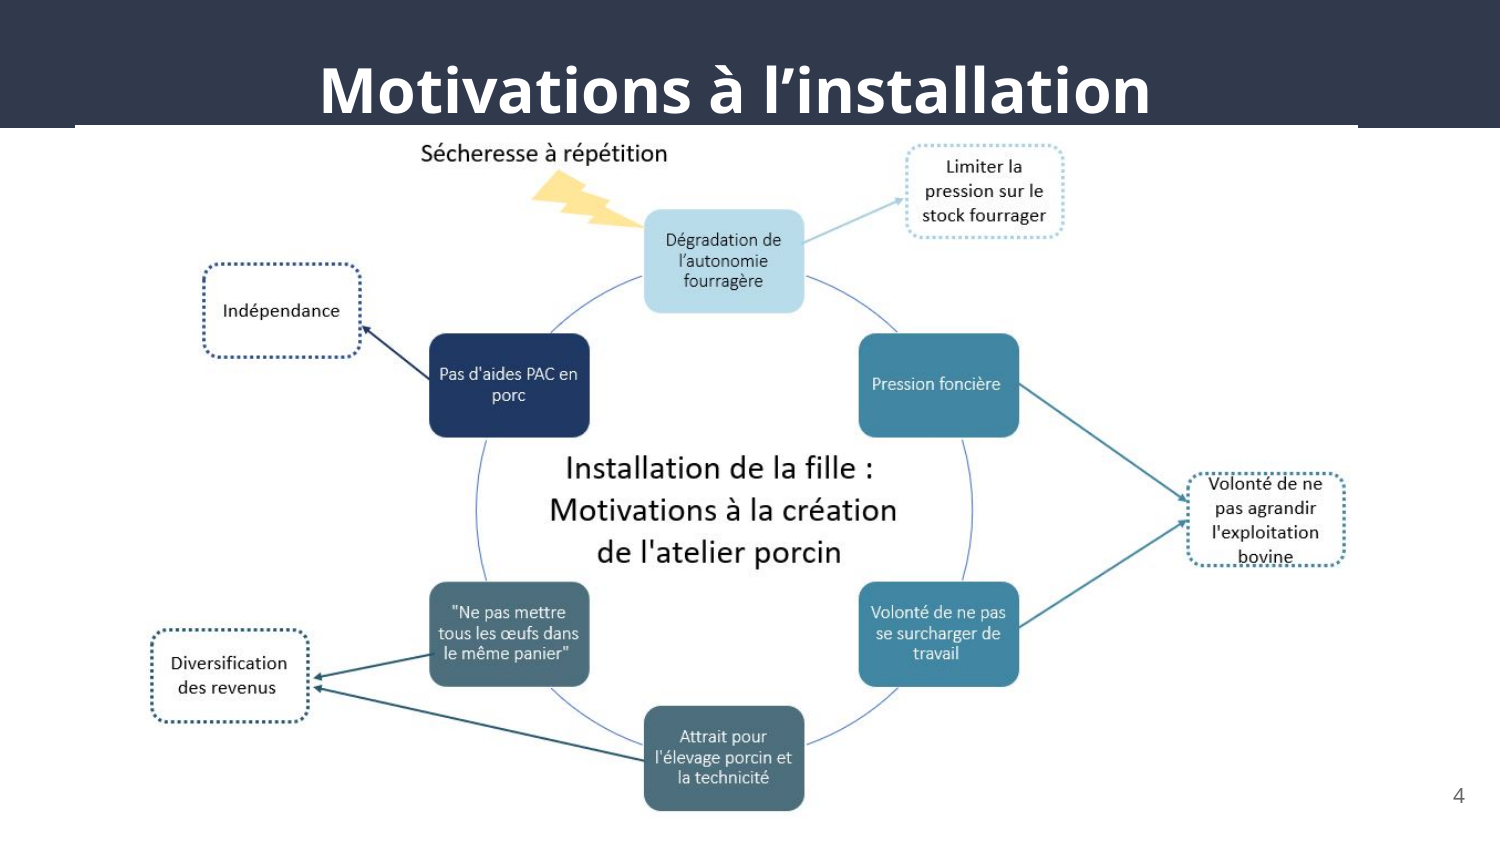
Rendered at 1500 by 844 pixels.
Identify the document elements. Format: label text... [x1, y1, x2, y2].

slide_number 4 [1389, 764, 1480, 830]
picture [74, 125, 1358, 830]
list Motivations à l’installation [303, 25, 1213, 101]
